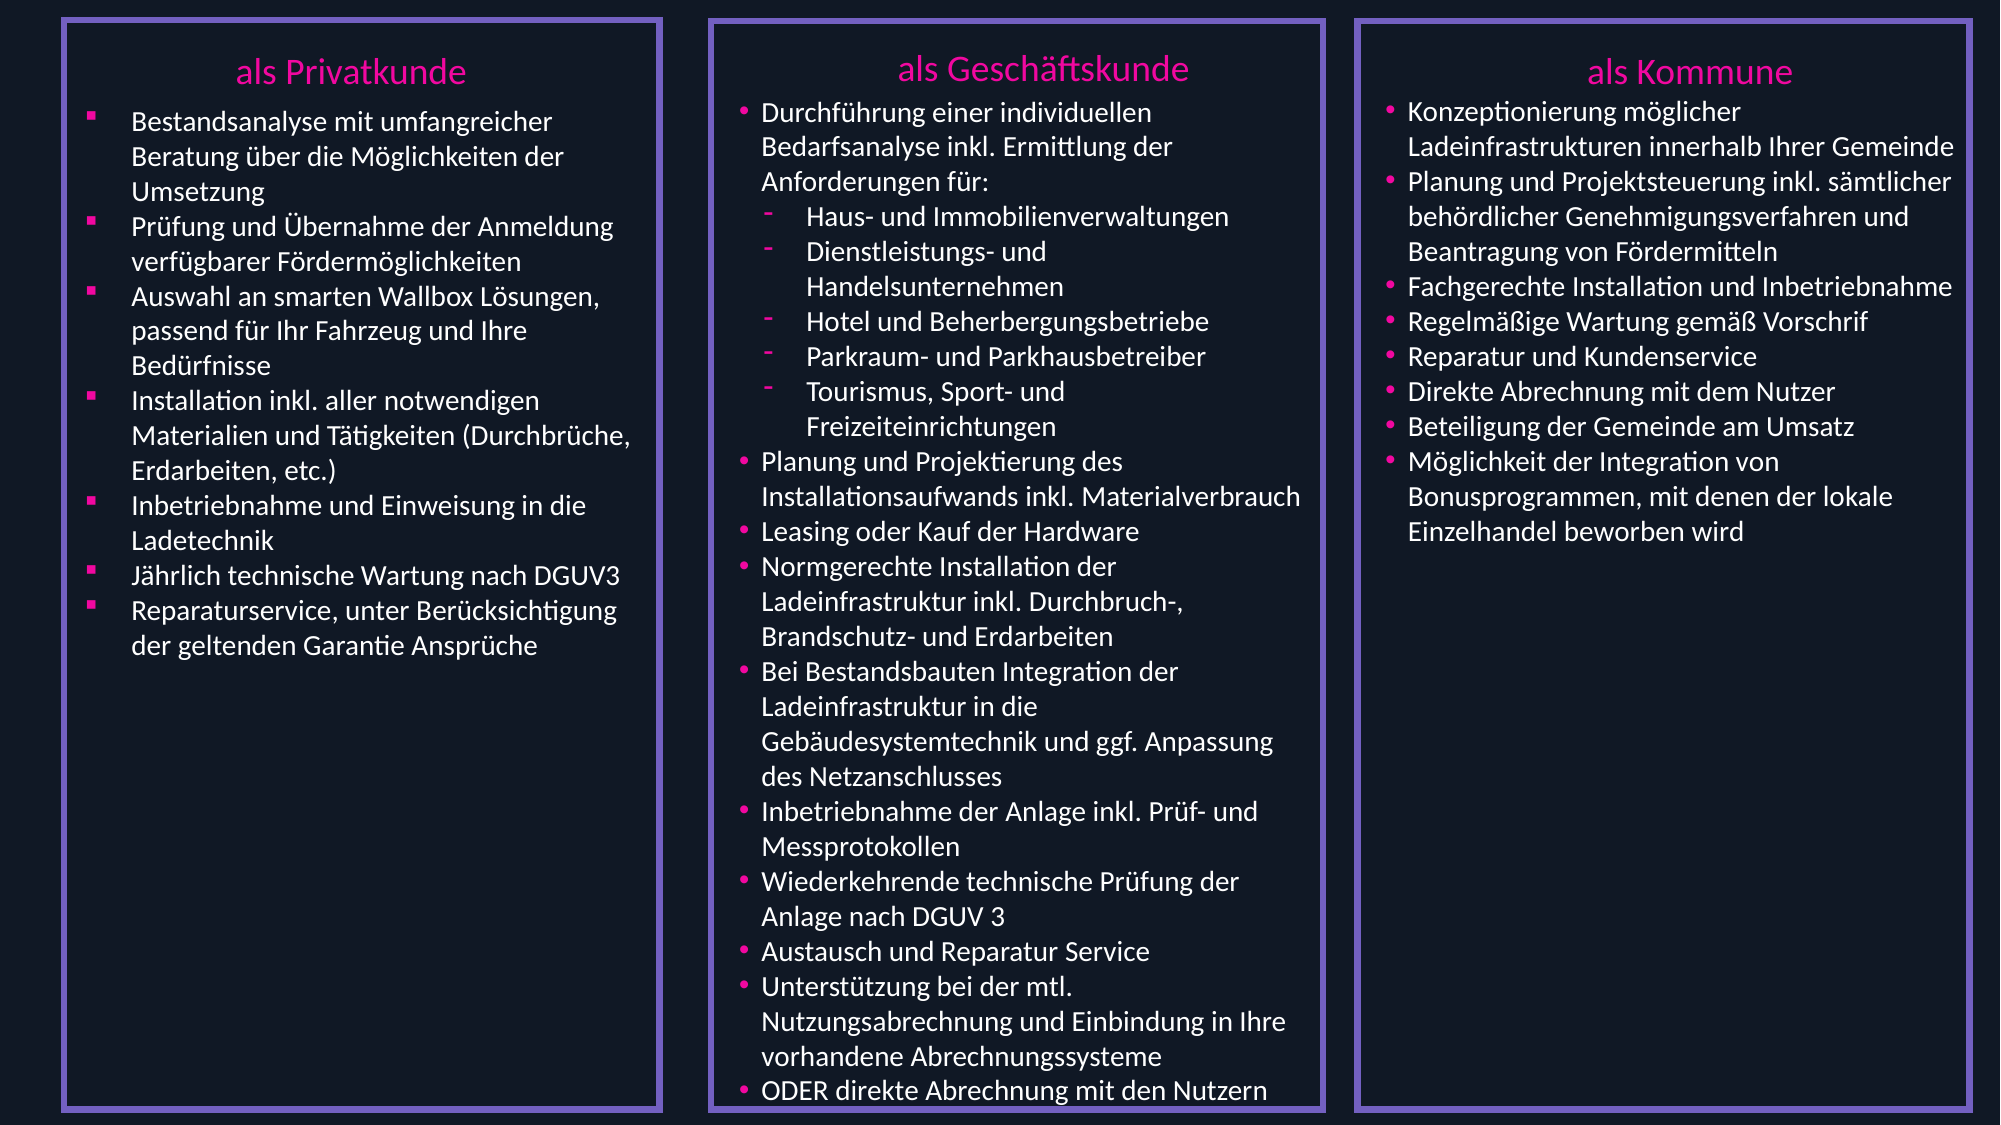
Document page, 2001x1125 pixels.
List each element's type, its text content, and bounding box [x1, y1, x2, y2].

text_box Konzeptionierung möglicher Ladeinfrastrukturen innerhalb Ihrer Gemeinde Planung und Projektsteuerung inkl. sämtlicher behördlicher Genehmigungsverfahren und Beantragung von Fördermitteln Fachgerechte Installation und Inbetriebnahme Regelmäßige Wartung gemäß Vorschrif Reparatur und Kundenservice Direkte Abrechnung mit dem Nutzer Beteiligung der Gemeinde am Umsatz Möglichkeit der Integration von Bonusprogrammen, mit denen der lokale Einzelhandel beworben wird [1370, 84, 1970, 555]
text_box [63, 19, 661, 1111]
text_box Bestandsanalyse mit umfangreicher Beratung über die Möglichkeiten der Umsetzung Prüfung und Übernahme der Anmeldung verfügbarer Fördermöglichkeiten Auswahl an smarten Wallbox Lösungen, passend für Ihr Fahrzeug und Ihre Bedürfnisse Installation inkl. aller notwendigen Materialien und Tätigkeiten (Durchbrüche, Erdarbeiten, etc.) Inbetriebnahme und Einweisung in die Ladetechnik Jährlich technische Wartung nach DGUV3 Reparaturservice, unter Berücksichtigung der geltenden Garantie Ansprüche [69, 94, 660, 669]
text_box [1356, 20, 1970, 1111]
text_box [710, 20, 1324, 1111]
text_box Durchführung einer individuellen Bedarfsanalyse inkl. Ermittlung der Anforderungen für: Haus- und Immobilienverwaltungen Dienstleistungs- und Handelsunternehmen Hotel und Beherbergungsbetriebe Parkraum- und Parkhausbetreiber Tourismus, Sport- und Freizeiteinrichtungen Planung und Projektierung des Installationsaufwands inkl. Materialverbrauch Leasing oder Kauf der Hardware Normgerechte Installation der Ladeinfrastruktur inkl. Durchbruch-, Brandschutz- und Erdarbeiten Bei Bestandsbauten Integration der Ladeinfrastruktur in die Gebäudesystemtechnik und ggf. Anpassung des Netzanschlusses Inbetriebnahme der Anlage inkl. Prüf- und Messprotokollen Wiederkehrende technische Prüfung der Anlage nach DGUV 3 Austausch und Reparatur Service Unterstützung bei der mtl. Nutzungsabrechnung und Einbindung in Ihre vorhandene Abrechnungssysteme ODER direkte Abrechnung mit den Nutzern [724, 85, 1324, 1115]
